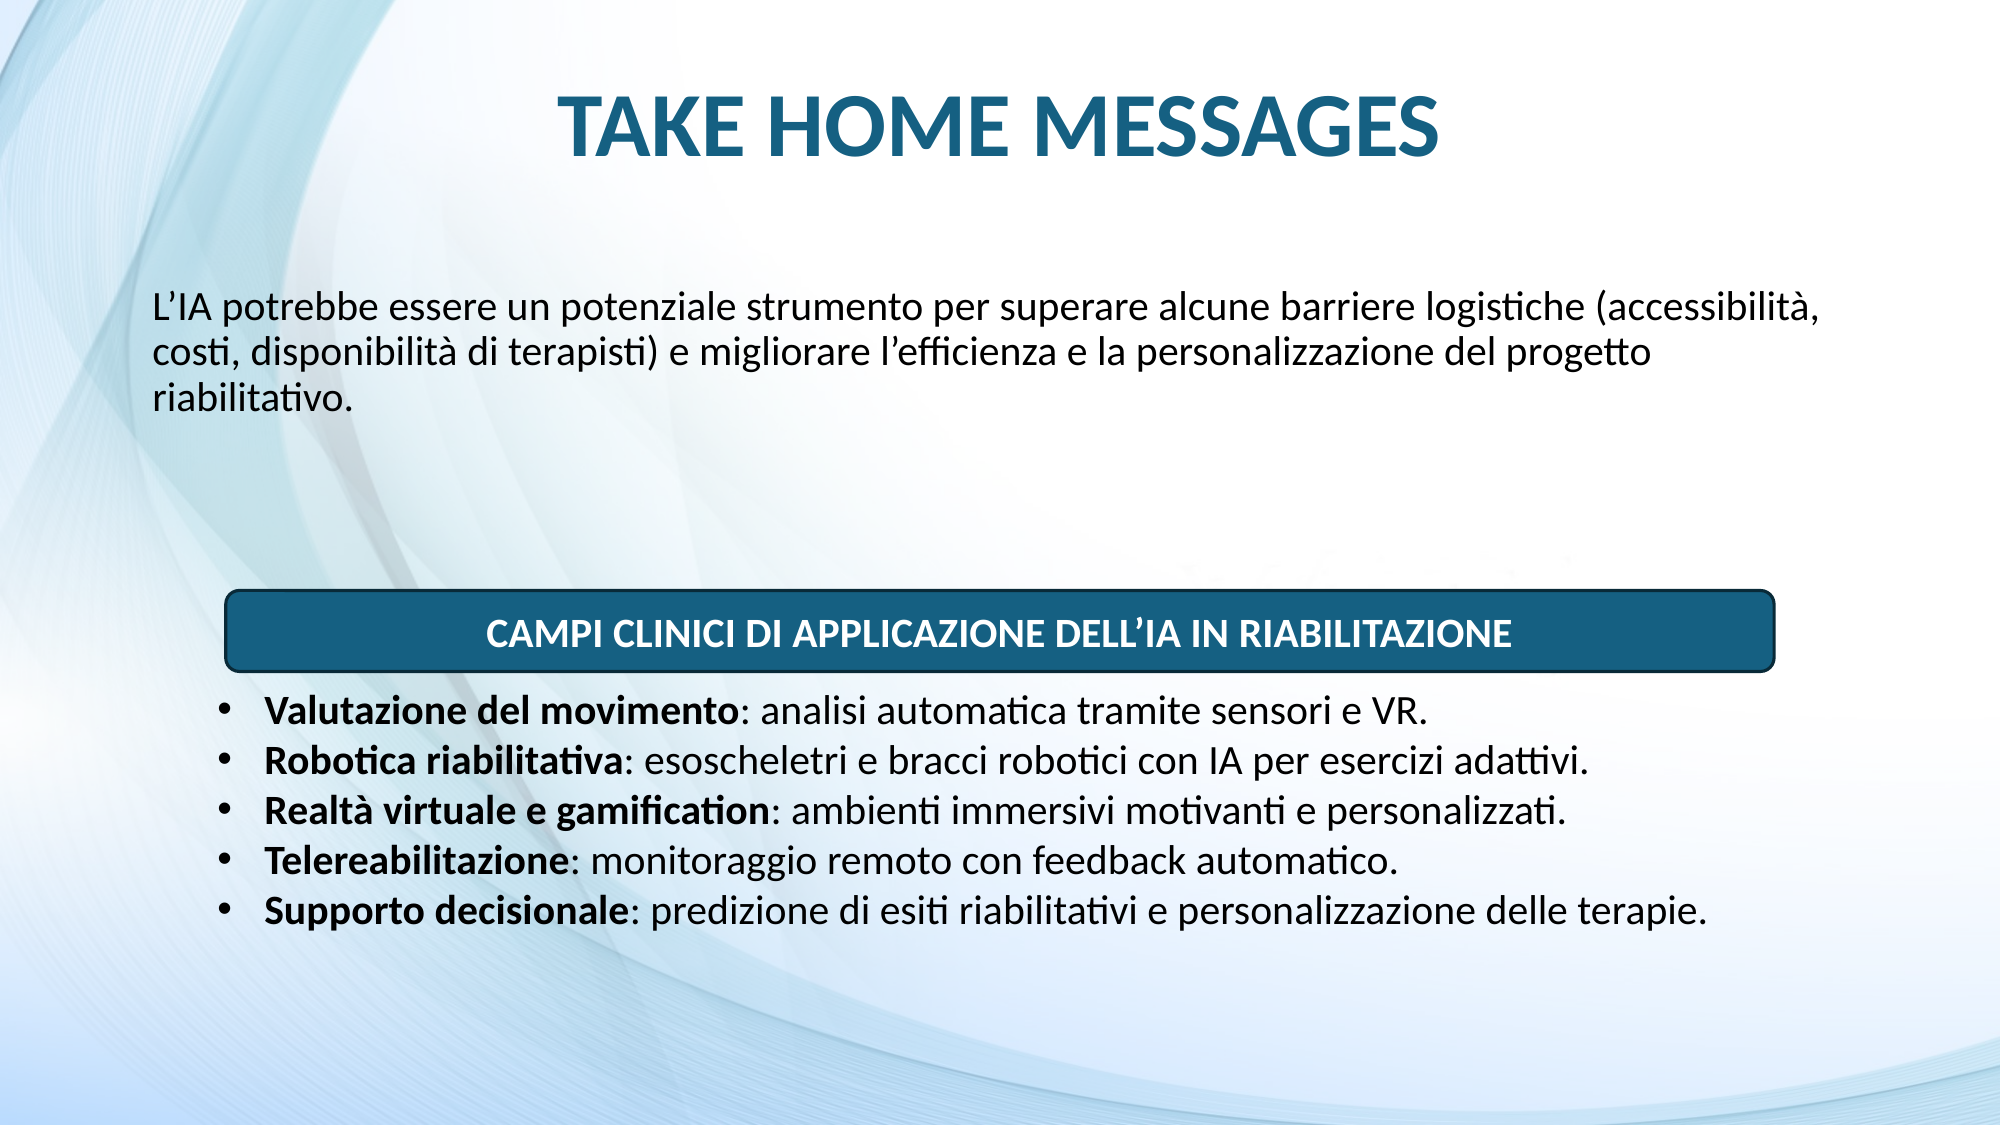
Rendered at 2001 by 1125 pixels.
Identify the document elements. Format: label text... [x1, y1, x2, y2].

text_box Valutazione del movimento: analisi automatica tramite sensori e VR. Robotica riabilitativa: esoscheletri e bracci robotici con IA per esercizi adattivi. Realtà virtuale e gamification: ambienti immersivi motivanti e personalizzati. Telereabilitazione: monitoraggio remoto con feedback automatico. Supporto decisionale: predizione di esiti riabilitativi e personalizzazione delle terapie. [202, 675, 1798, 941]
list L’IA potrebbe essere un potenziale strumento per superare alcune barriere logistiche (accessibilità, costi, disponibilità di terapisti) e migliorare l’efficienza e la personalizzazione del progetto riabilitativo. [137, 277, 1863, 495]
text_box CAMPI CLINICI DI APPLICAZIONE DELL’IA IN RIABILITAZIONE [224, 588, 1776, 674]
text_box TAKE HOME MESSAGES [137, 18, 1863, 236]
